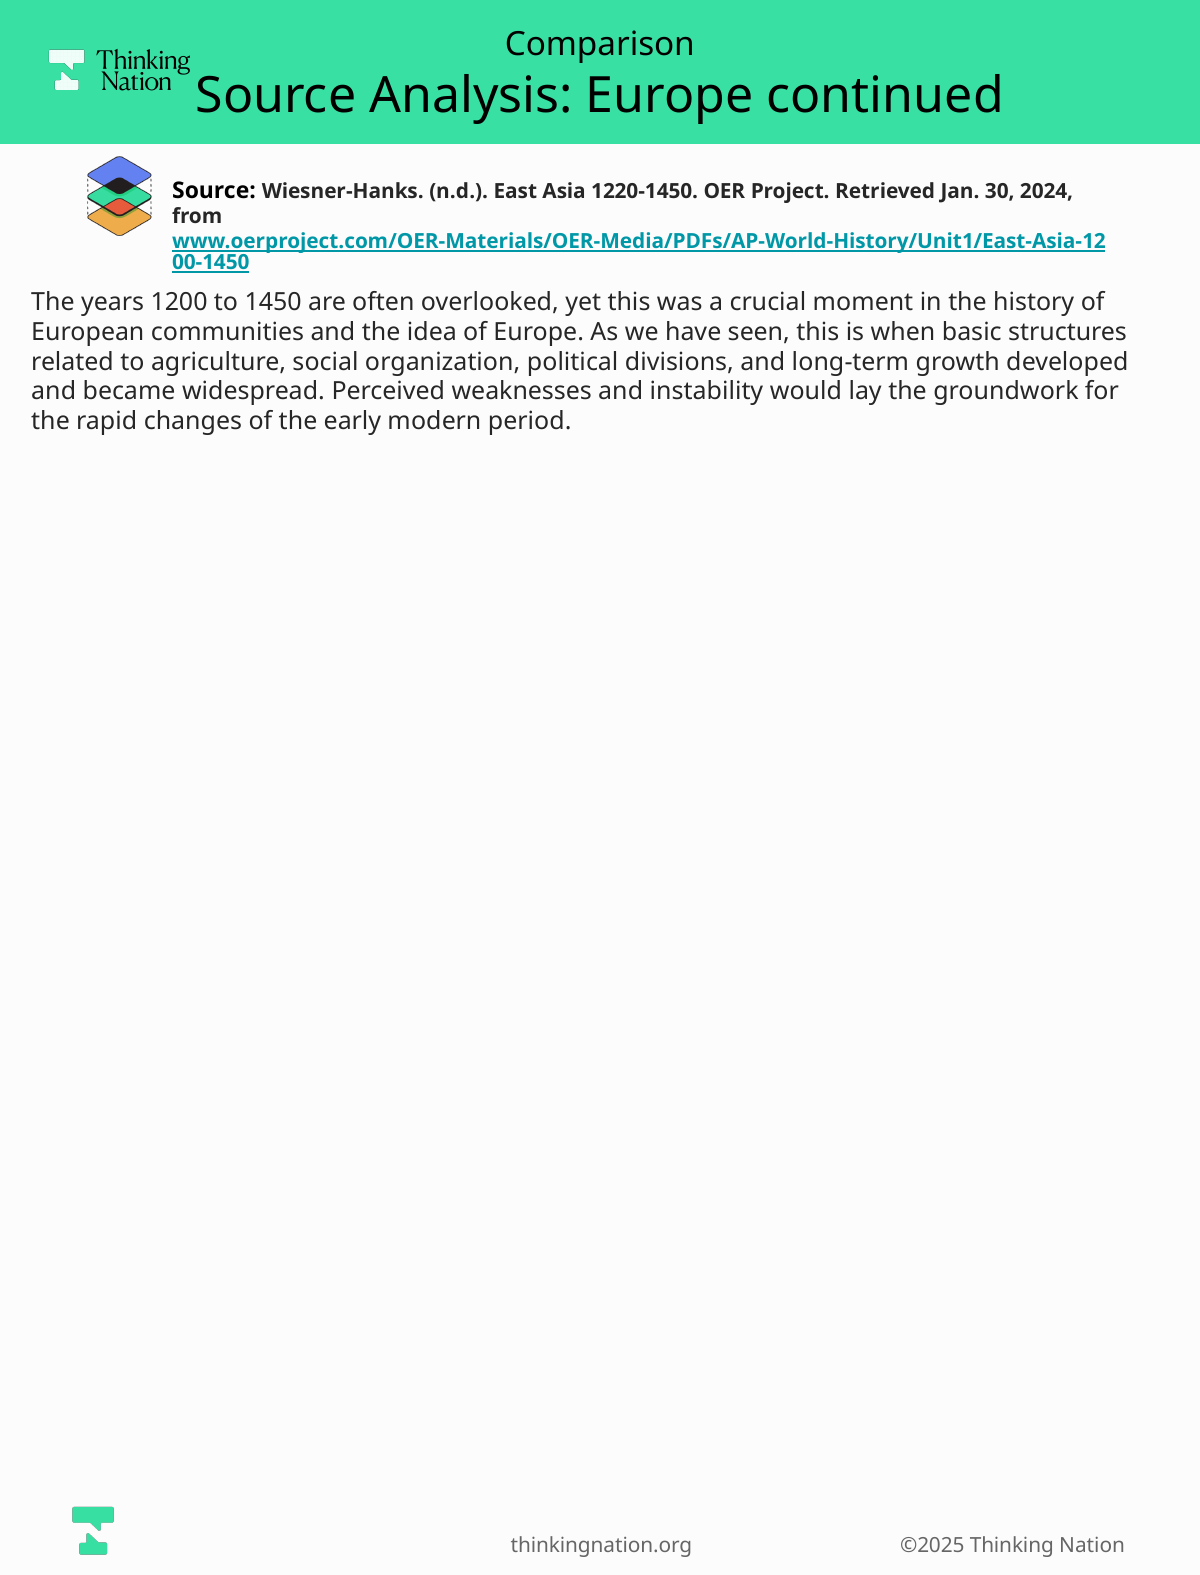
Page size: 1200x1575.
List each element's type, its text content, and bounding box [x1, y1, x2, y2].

picture [66, 143, 172, 249]
text_box thinkingnation.org [459, 1516, 744, 1566]
text_box Source: Wiesner-Hanks. (n.d.). East Asia 1220-1450. OER Project. Retrieved Jan. 30, 2024, from www.oerproject.com/OER-Materials/OER-Media/PDFs/AP-World-History/Unit1/East-Asia-1200-1450 [154, 162, 1133, 269]
text_box Comparison Source Analysis: Europe continued [0, 0, 1200, 144]
text_box The years 1200 to 1450 are often overlooked, yet this was a crucial moment in the history of European communities and the idea of Europe. As we have seen, this is when basic structures related to agriculture, social organization, political divisions, and long-term growth developed and became widespread. Perceived weaknesses and instability would lay the groundwork for the rapid changes of the early modern period. [16, 270, 1166, 483]
picture [33, 35, 195, 104]
text_box ©2025 Thinking Nation [855, 1516, 1140, 1566]
picture [59, 1497, 127, 1564]
